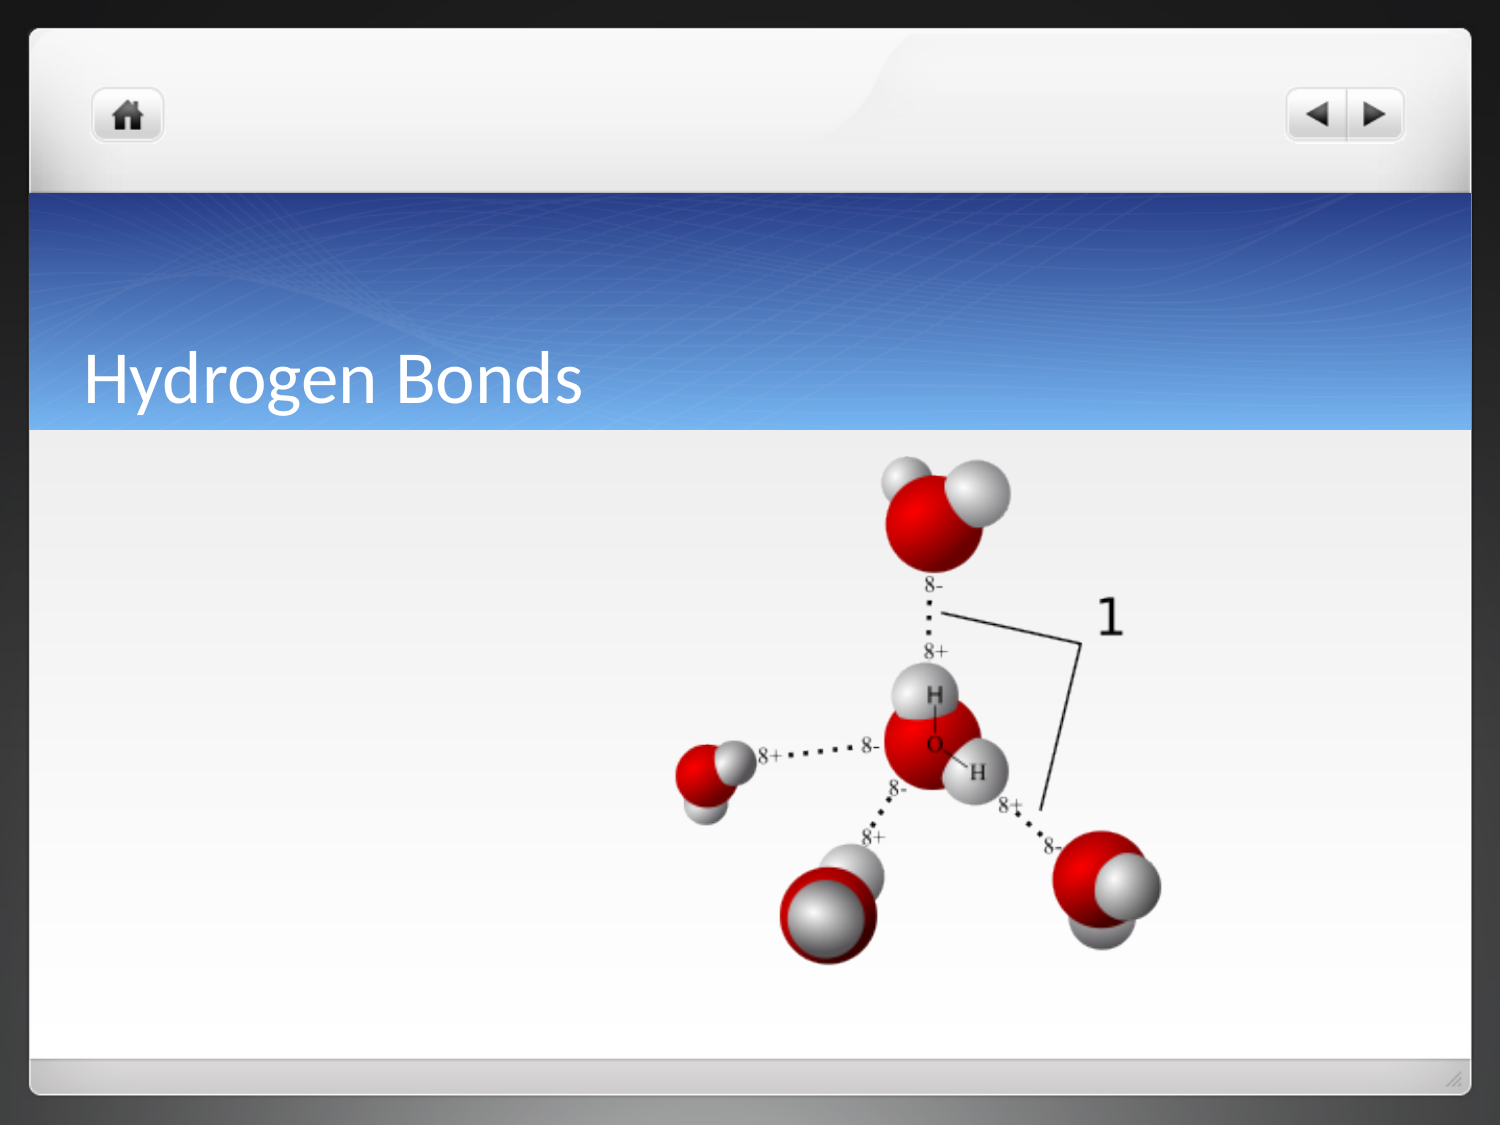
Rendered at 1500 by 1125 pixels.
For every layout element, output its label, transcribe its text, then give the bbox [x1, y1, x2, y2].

picture [0, 0, 1500, 1125]
title Hydrogen Bonds [68, 238, 1432, 427]
